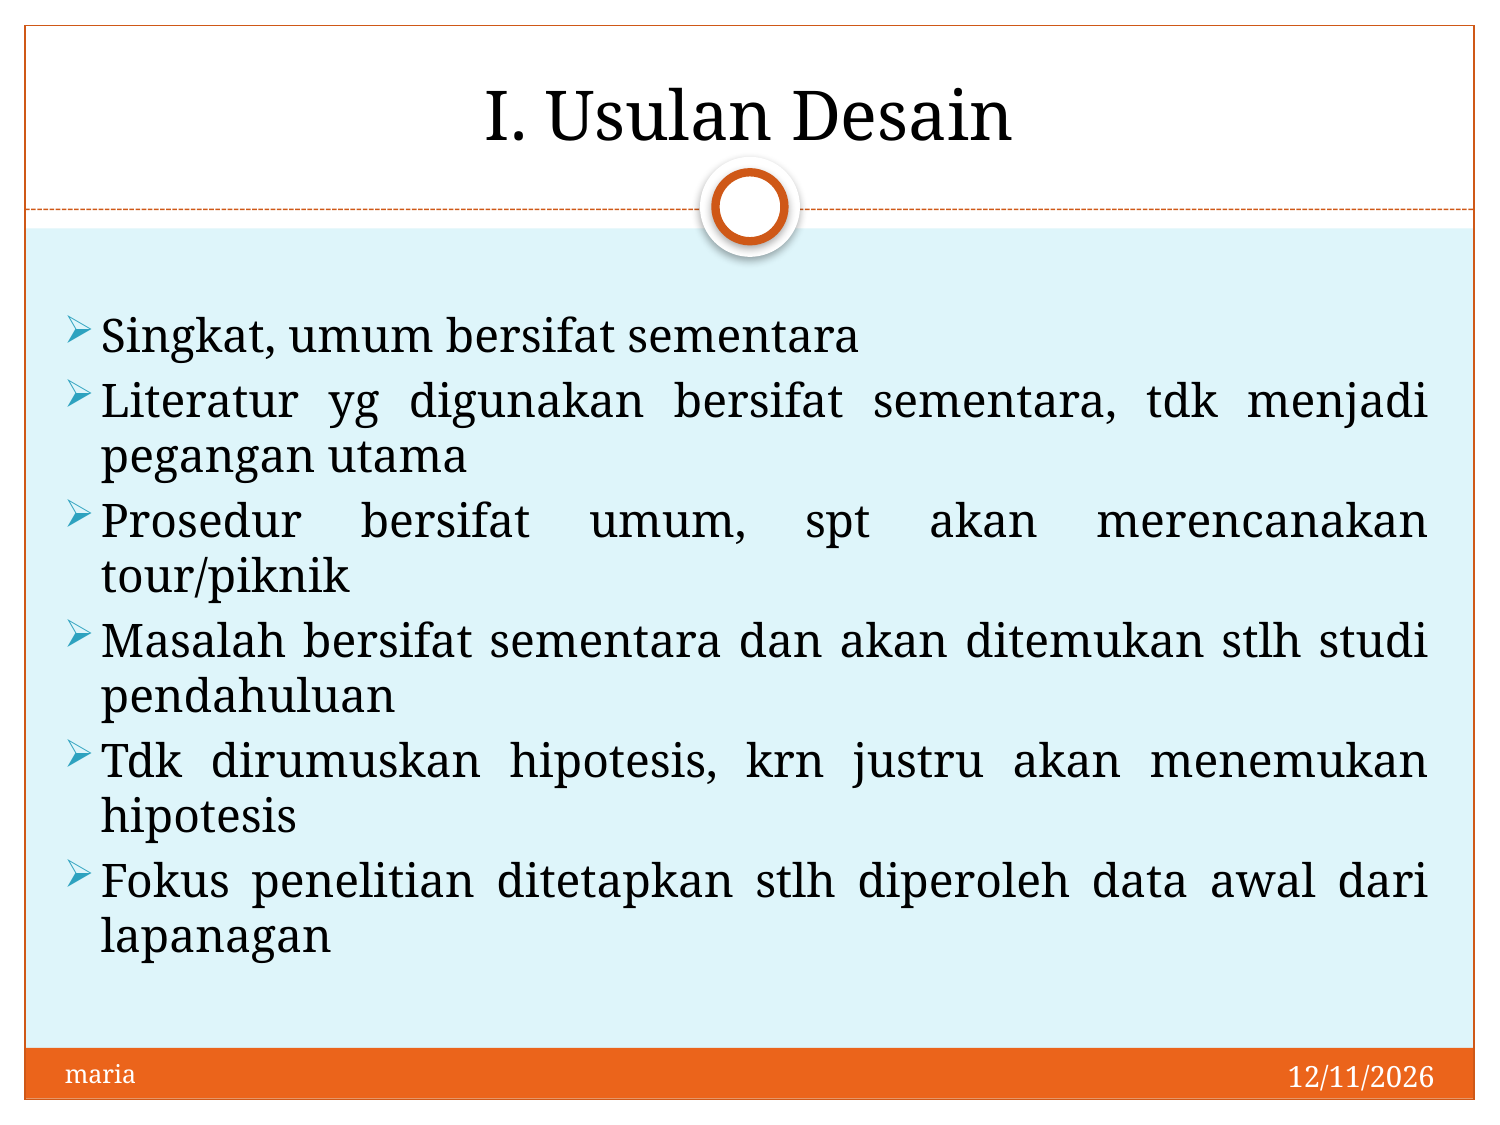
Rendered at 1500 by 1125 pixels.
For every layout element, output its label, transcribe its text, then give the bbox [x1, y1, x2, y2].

list Singkat, umum bersifat sementara Literatur yg digunakan bersifat sementara, tdk menjadi pegangan utama Prosedur bersifat umum, spt akan merencanakan tour/piknik Masalah bersifat sementara dan akan ditemukan stlh studi pendahuluan Tdk dirumuskan hipotesis, krn justru akan menemukan hipotesis Fokus penelitian ditetapkan stlh diperoleh data awal dari lapanagan [49, 234, 1445, 1032]
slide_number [950, 1050, 1450, 1111]
title I. Usulan Desain [49, 37, 1450, 162]
footer maria [50, 1051, 638, 1112]
